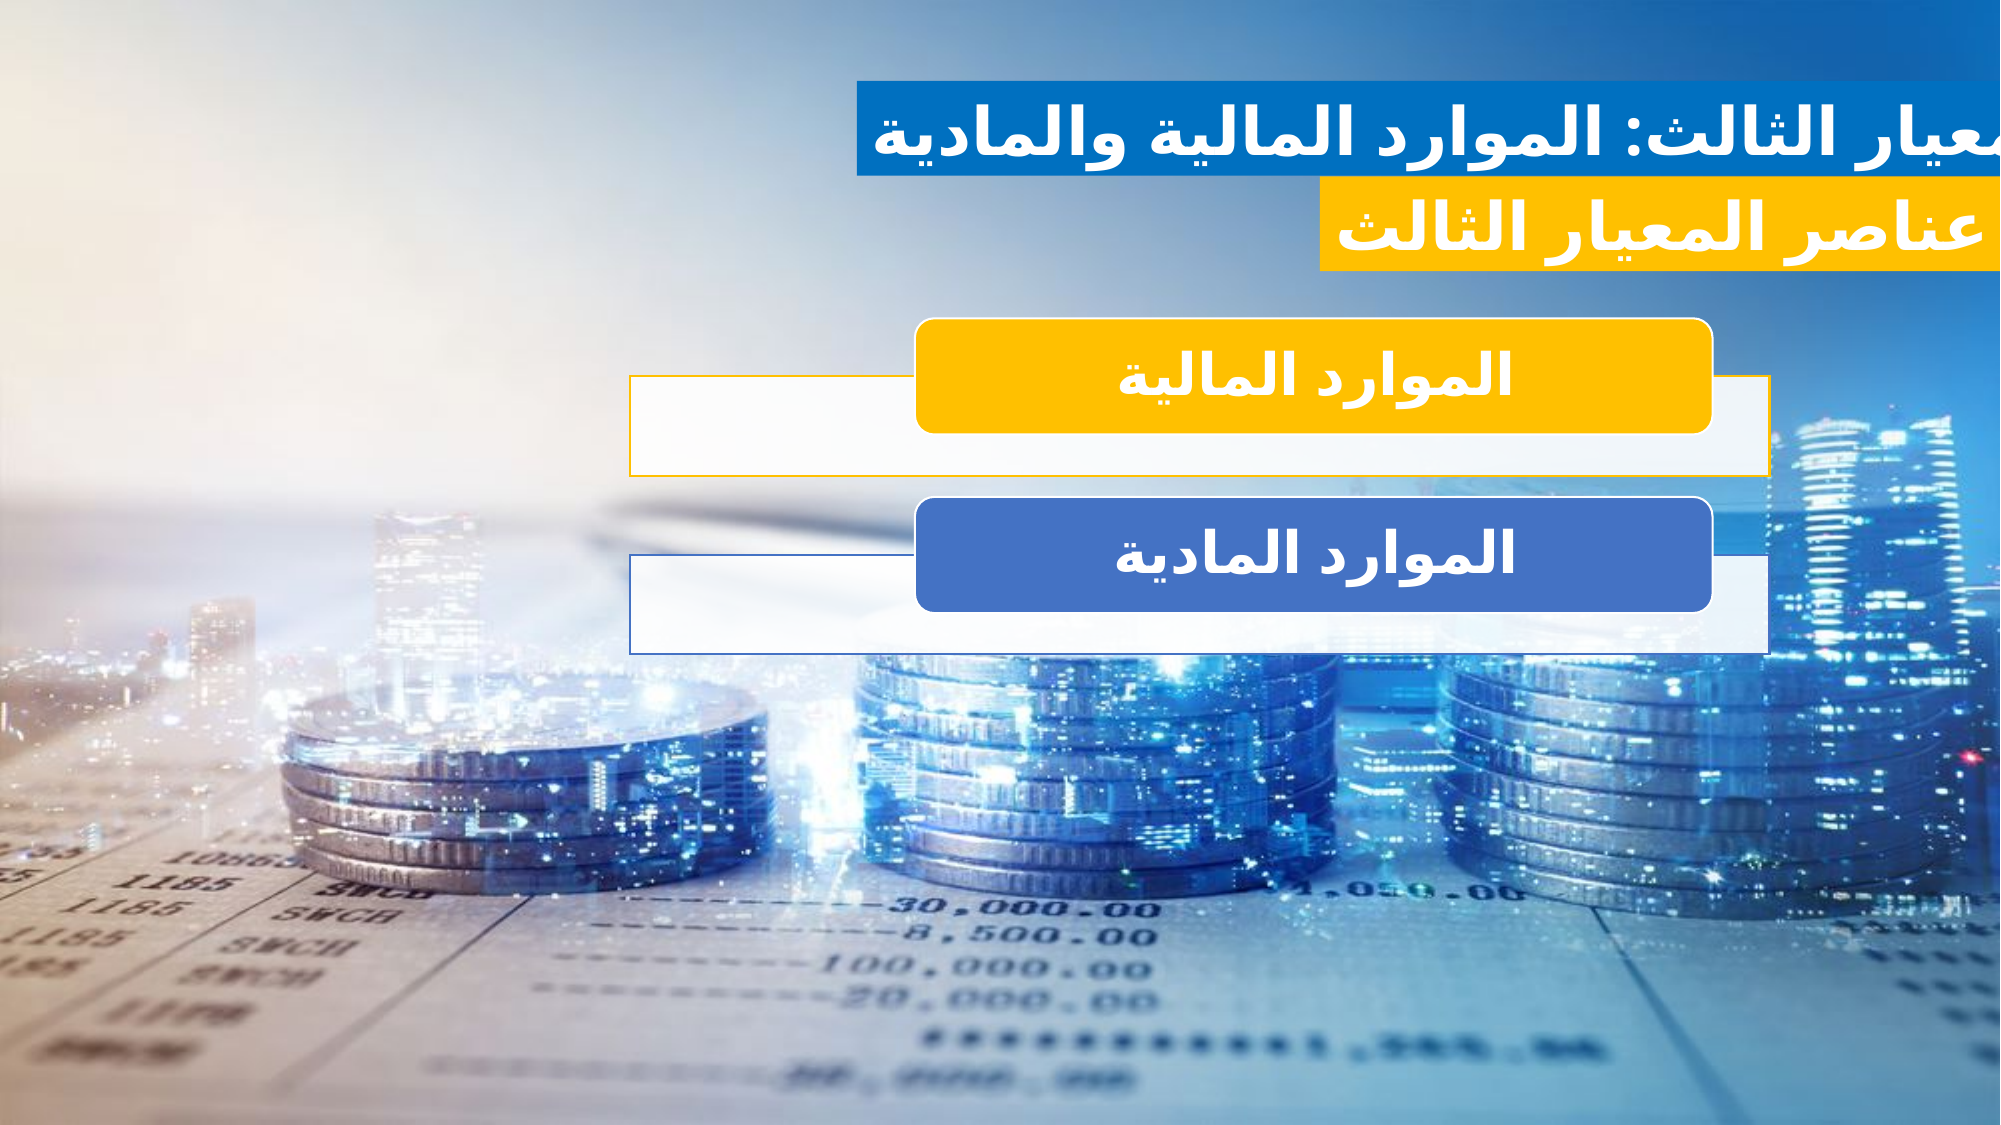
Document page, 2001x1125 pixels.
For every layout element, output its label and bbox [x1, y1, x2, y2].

text_box [629, 315, 1770, 658]
picture [0, 0, 2000, 1125]
